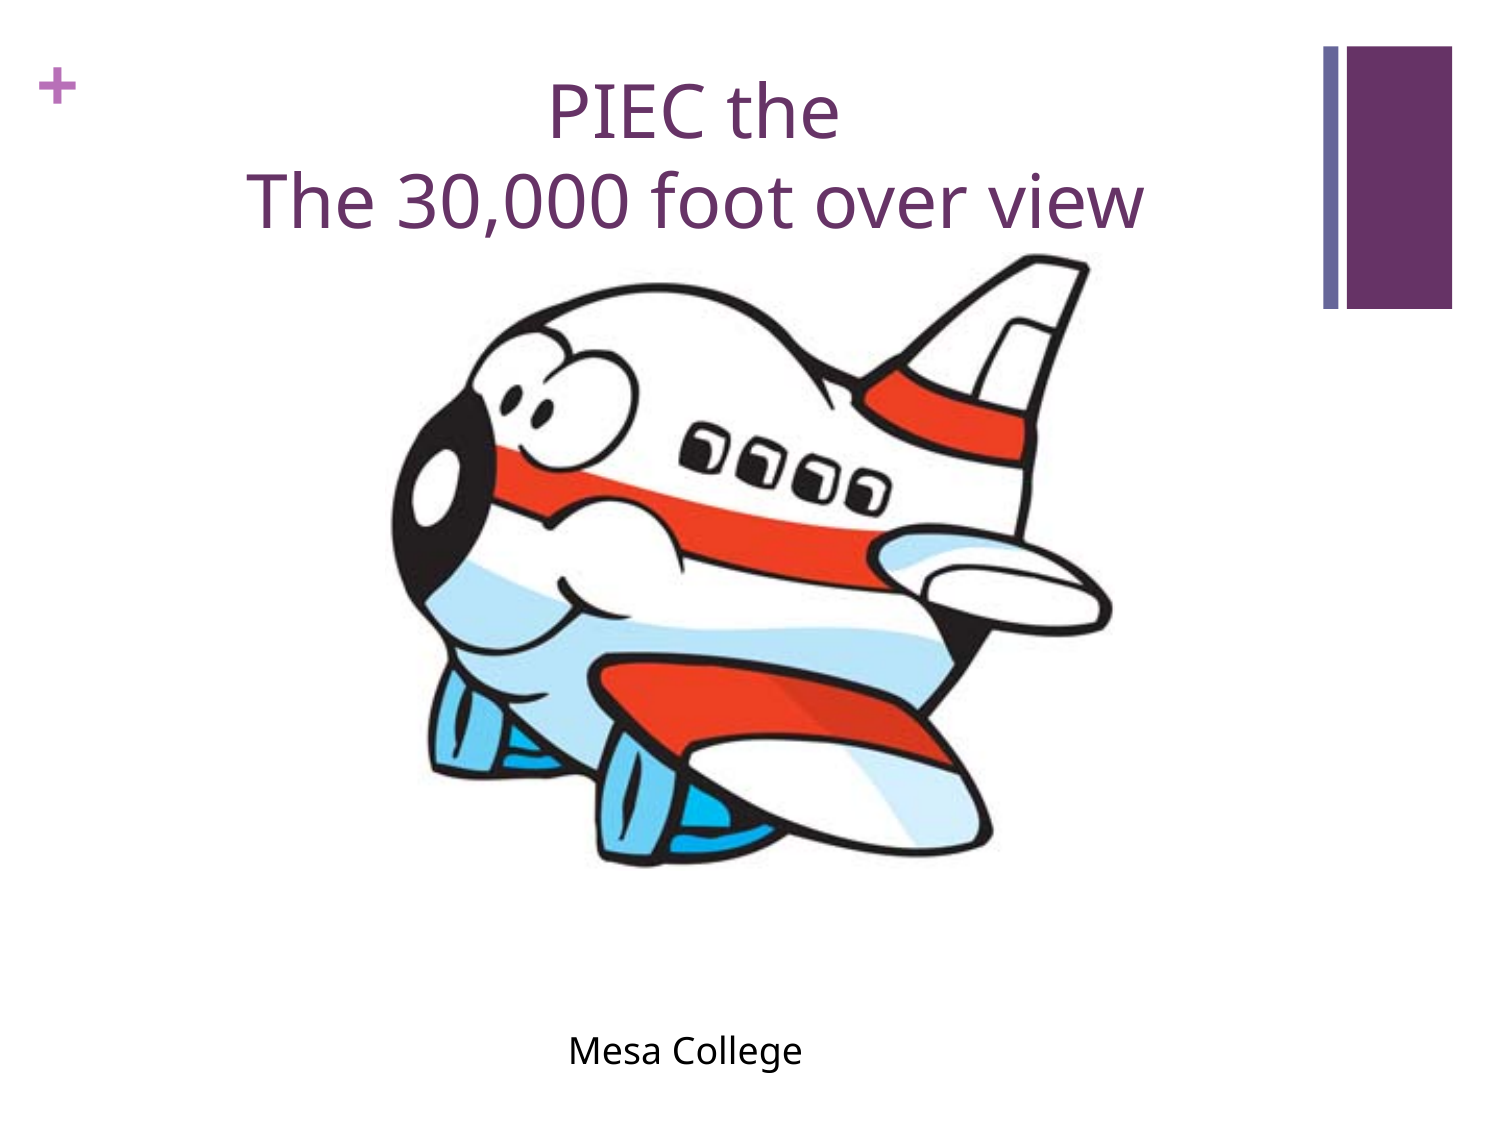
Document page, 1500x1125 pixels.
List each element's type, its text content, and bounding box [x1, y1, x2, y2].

title PIEC the The 30,000 foot over view [81, 56, 1322, 184]
picture [384, 251, 1116, 872]
list [47, 184, 1322, 1095]
text_box Mesa College [103, 974, 819, 1080]
